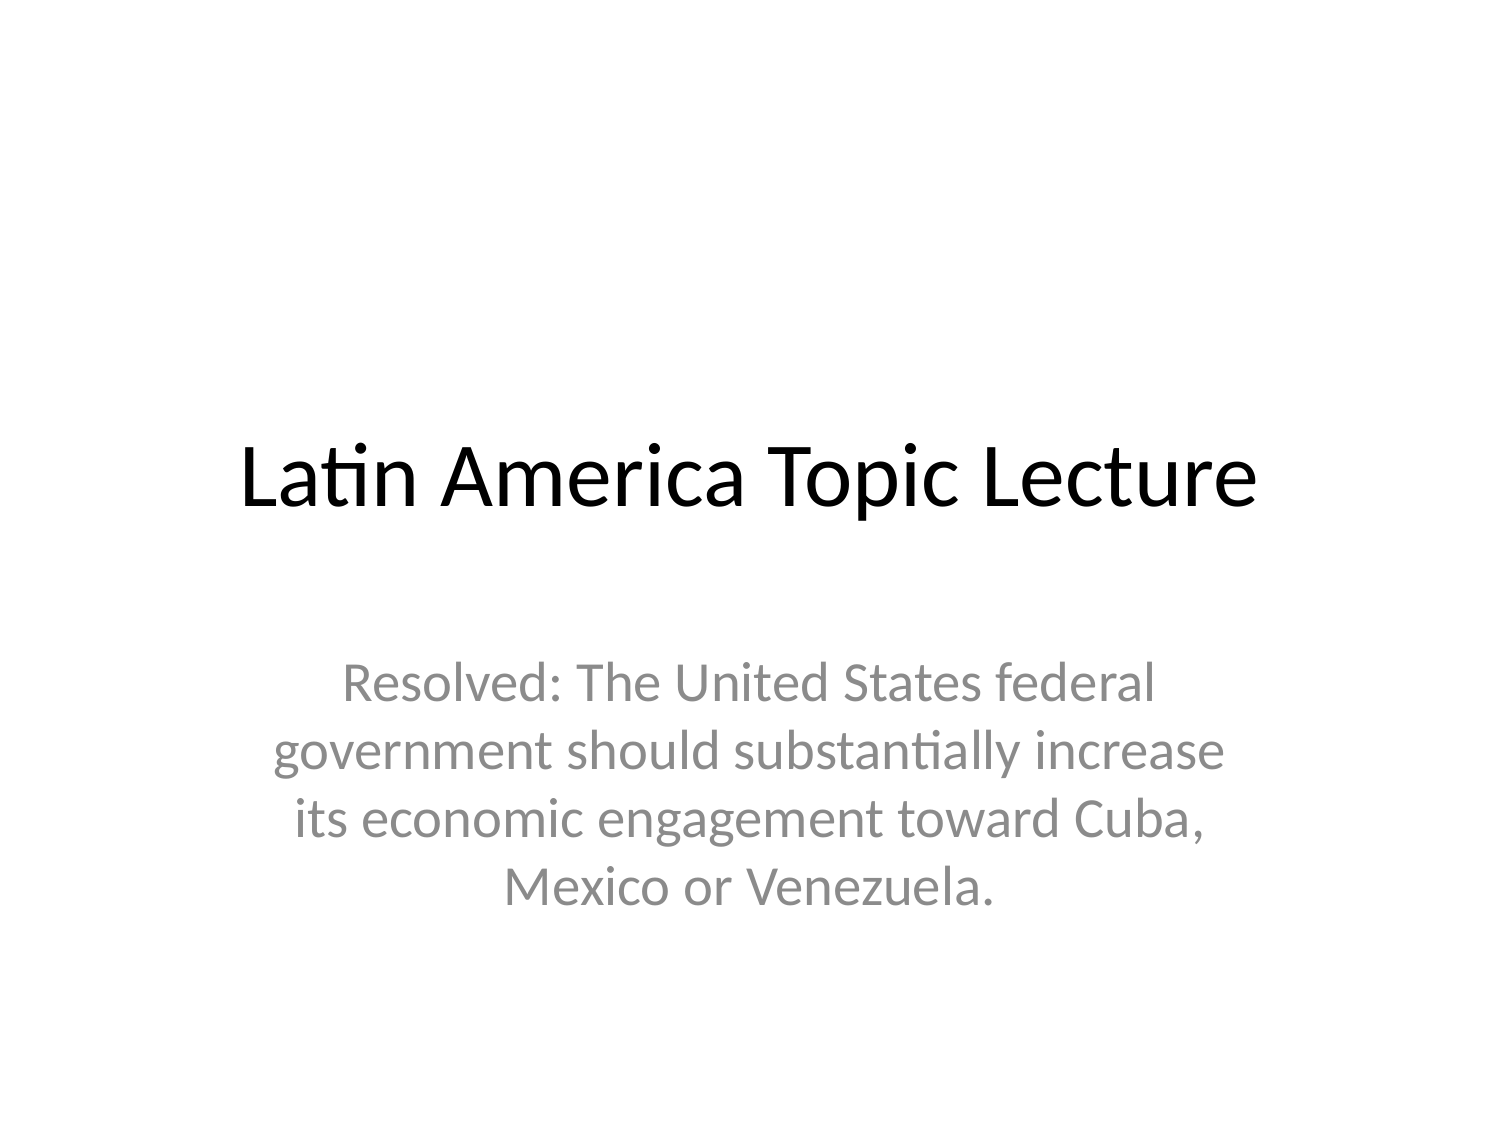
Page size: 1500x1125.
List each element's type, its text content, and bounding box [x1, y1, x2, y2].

title Latin America Topic Lecture [112, 349, 1388, 591]
subtitle Resolved: The United States federal government should substantially increase its economic engagement toward Cuba, Mexico or Venezuela. [225, 637, 1275, 925]
